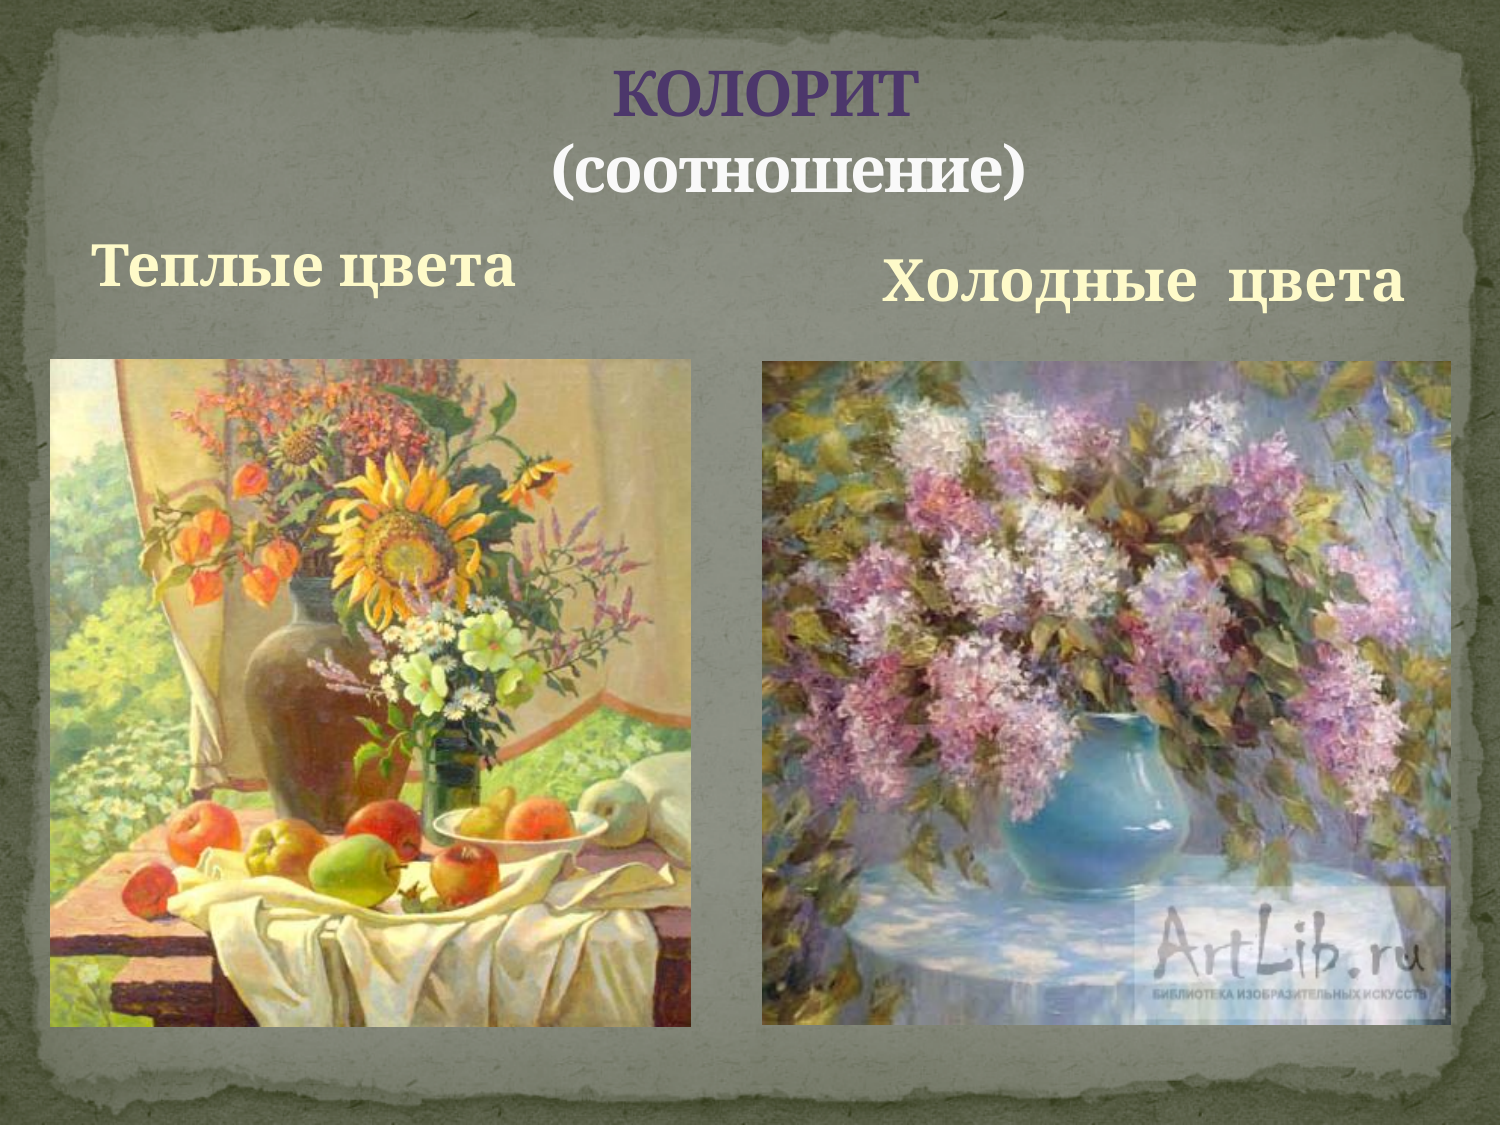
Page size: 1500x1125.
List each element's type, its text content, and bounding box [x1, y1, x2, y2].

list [52, 362, 691, 1026]
title КОЛОРИТ (соотношение) [454, 42, 1093, 213]
text_box Холодные цвета [868, 227, 1424, 330]
text_box Теплые цвета [76, 197, 538, 330]
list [765, 364, 1450, 1024]
